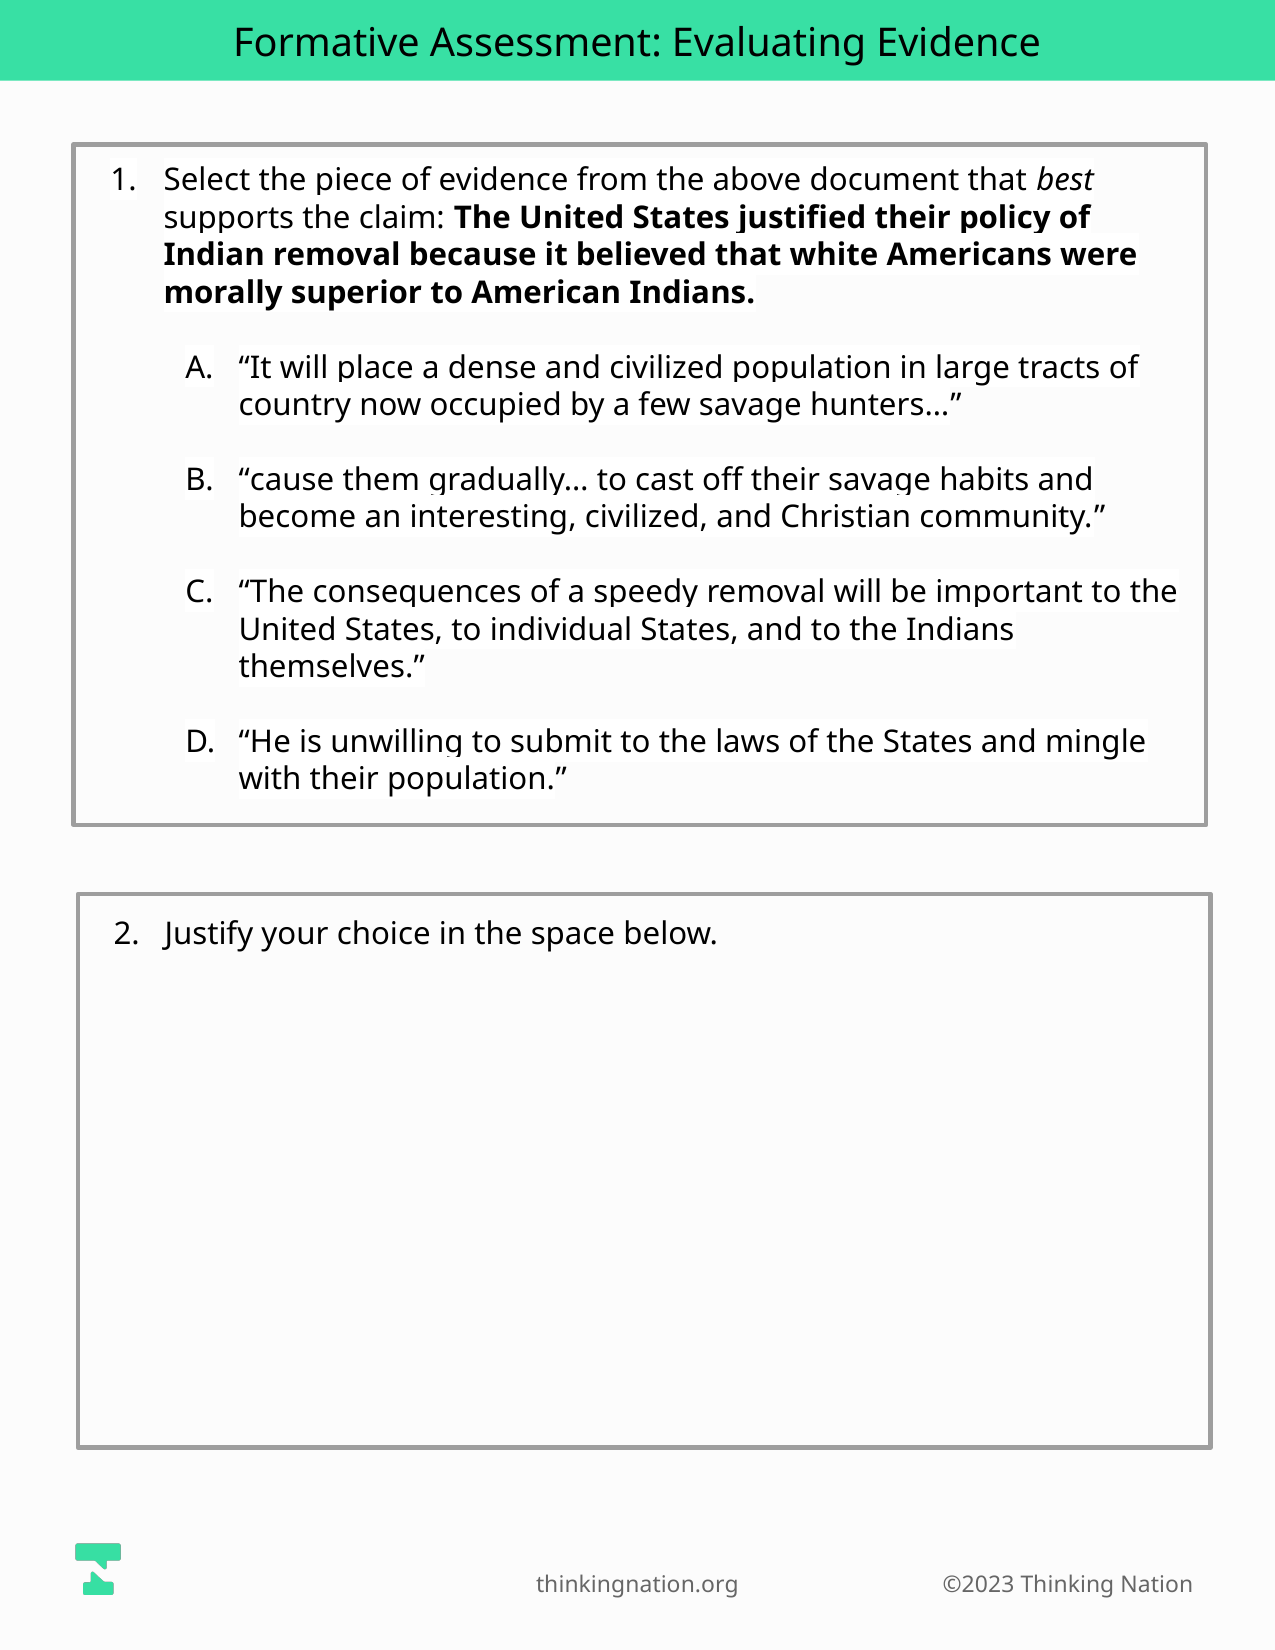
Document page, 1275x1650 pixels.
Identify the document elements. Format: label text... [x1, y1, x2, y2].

text_box Select the piece of evidence from the above document that best supports the claim: The United States justified their policy of Indian removal because it believed that white Americans were morally superior to American Indians. “It will place a dense and civilized population in large tracts of country now occupied by a few savage hunters…” “cause them gradually… to cast off their savage habits and become an interesting, civilized, and Christian community.” “The consequences of a speedy removal will be important to the United States, to individual States, and to the Indians themselves.” “He is unwilling to submit to the laws of the States and mingle with their population.” [73, 144, 1207, 825]
text_box thinkingnation.org [486, 1553, 789, 1605]
text_box ©2023 Thinking Nation [907, 1553, 1210, 1605]
picture [62, 1533, 134, 1605]
text_box Formative Assessment: Evaluating Evidence [0, 0, 1275, 81]
text_box 2. Justify your choice in the space below. [78, 894, 1211, 1448]
